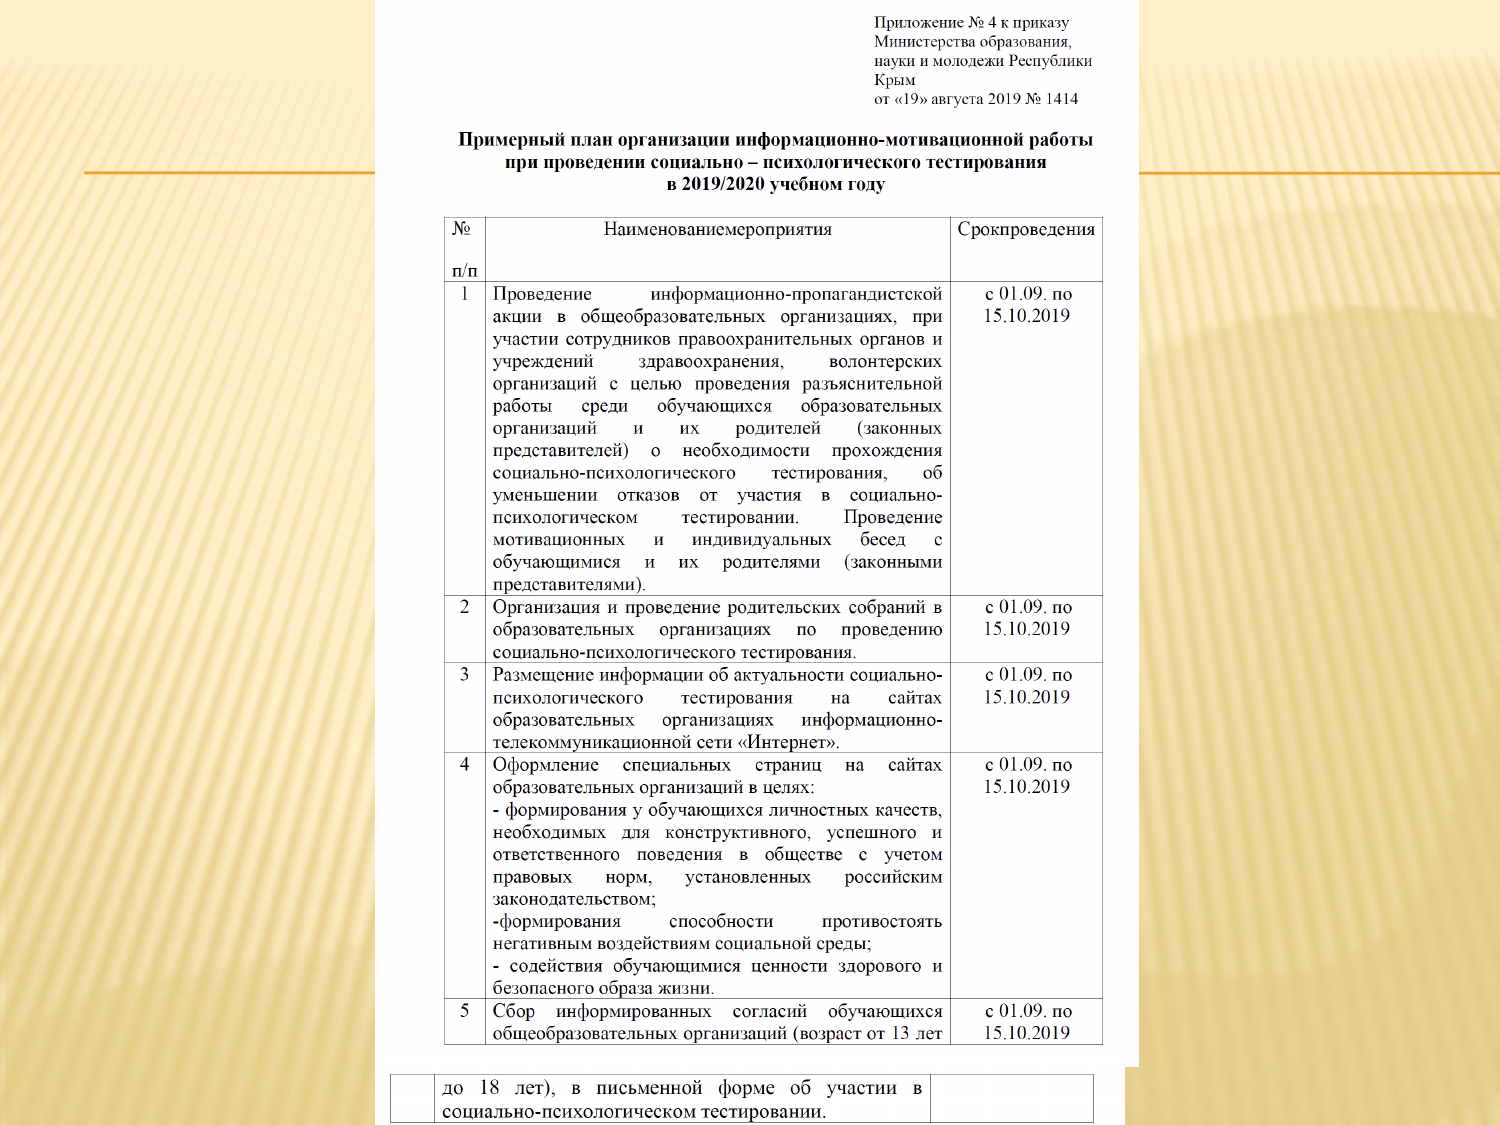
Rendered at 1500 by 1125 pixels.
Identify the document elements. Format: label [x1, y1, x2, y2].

list [374, 0, 1140, 1067]
picture [374, 1053, 1126, 1125]
